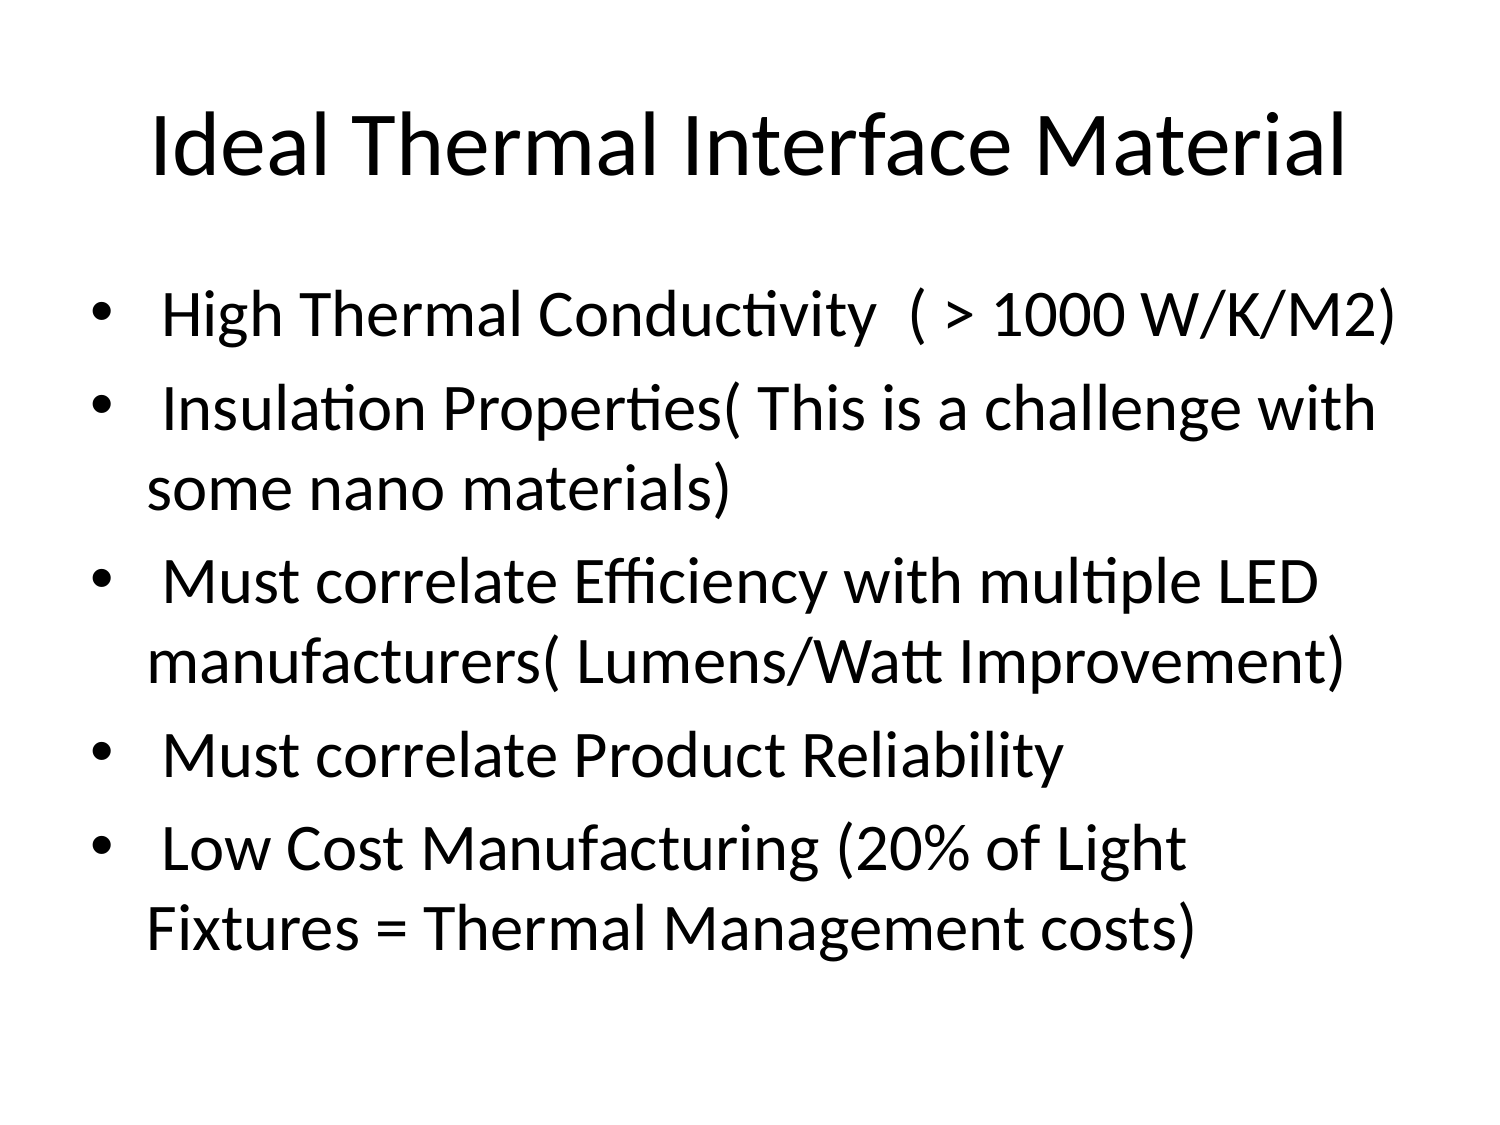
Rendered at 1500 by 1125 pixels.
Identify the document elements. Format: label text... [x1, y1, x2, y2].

title Ideal Thermal Interface Material [75, 45, 1425, 233]
list High Thermal Conductivity ( > 1000 W/K/M2) Insulation Properties( This is a challenge with some nano materials) Must correlate Efficiency with multiple LED manufacturers( Lumens/Watt Improvement) Must correlate Product Reliability Low Cost Manufacturing (20% of Light Fixtures = Thermal Management costs) [75, 262, 1425, 1005]
